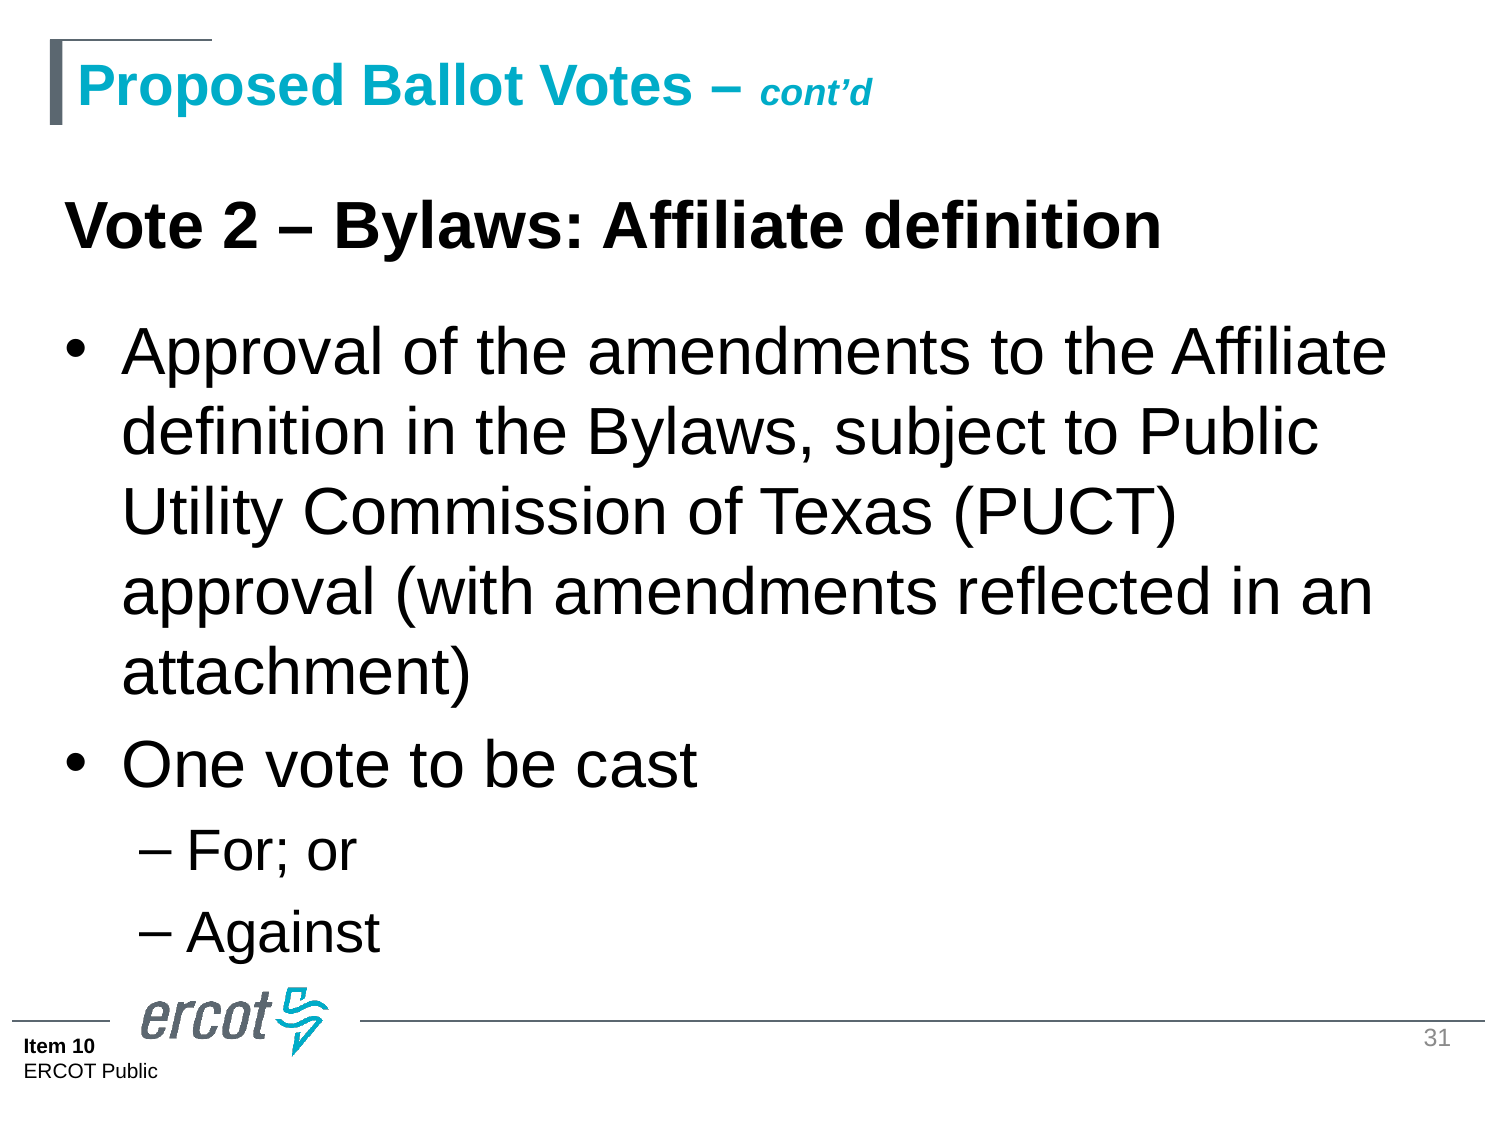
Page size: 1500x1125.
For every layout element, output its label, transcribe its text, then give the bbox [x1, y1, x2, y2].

slide_number 31 [1387, 1012, 1488, 1062]
picture [137, 983, 332, 1059]
title Proposed Ballot Votes – cont’d [62, 39, 1450, 134]
list Vote 2 – Bylaws: Affiliate definition Approval of the amendments to the Affiliate definition in the Bylaws, subject to Public Utility Commission of Texas (PUCT) approval (with amendments reflected in an attachment) One vote to be cast For; or Against [50, 174, 1450, 972]
